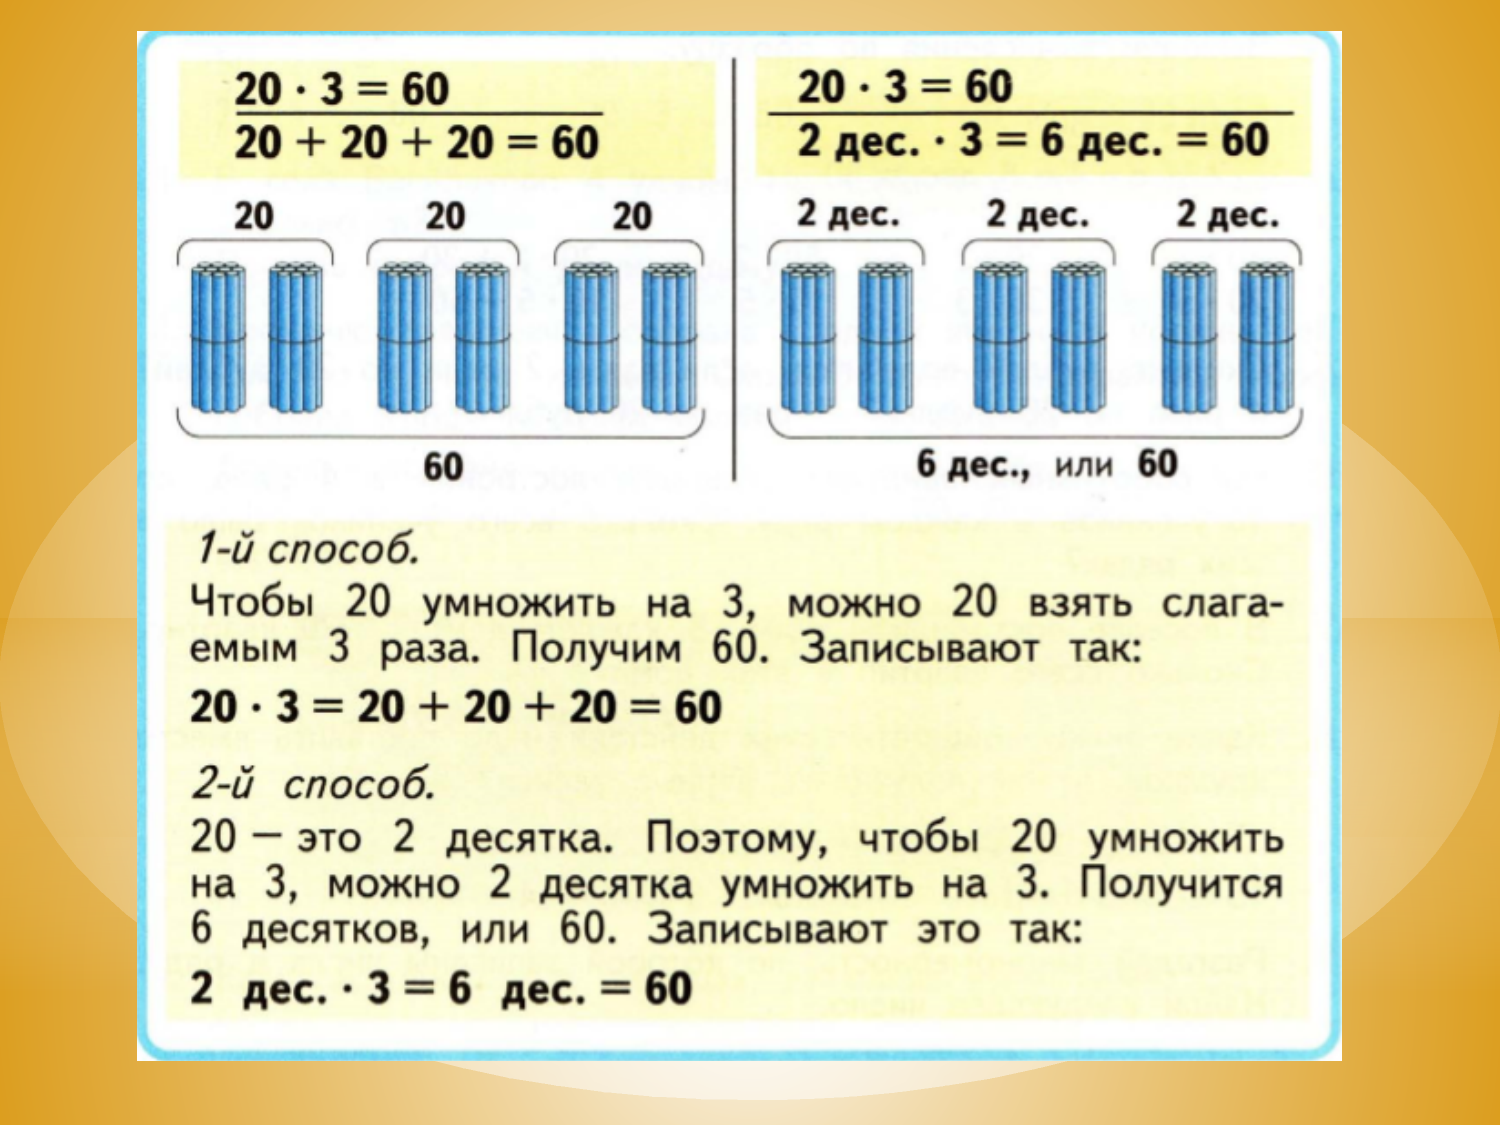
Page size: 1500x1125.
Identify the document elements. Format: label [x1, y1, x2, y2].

picture [136, 30, 1342, 1062]
